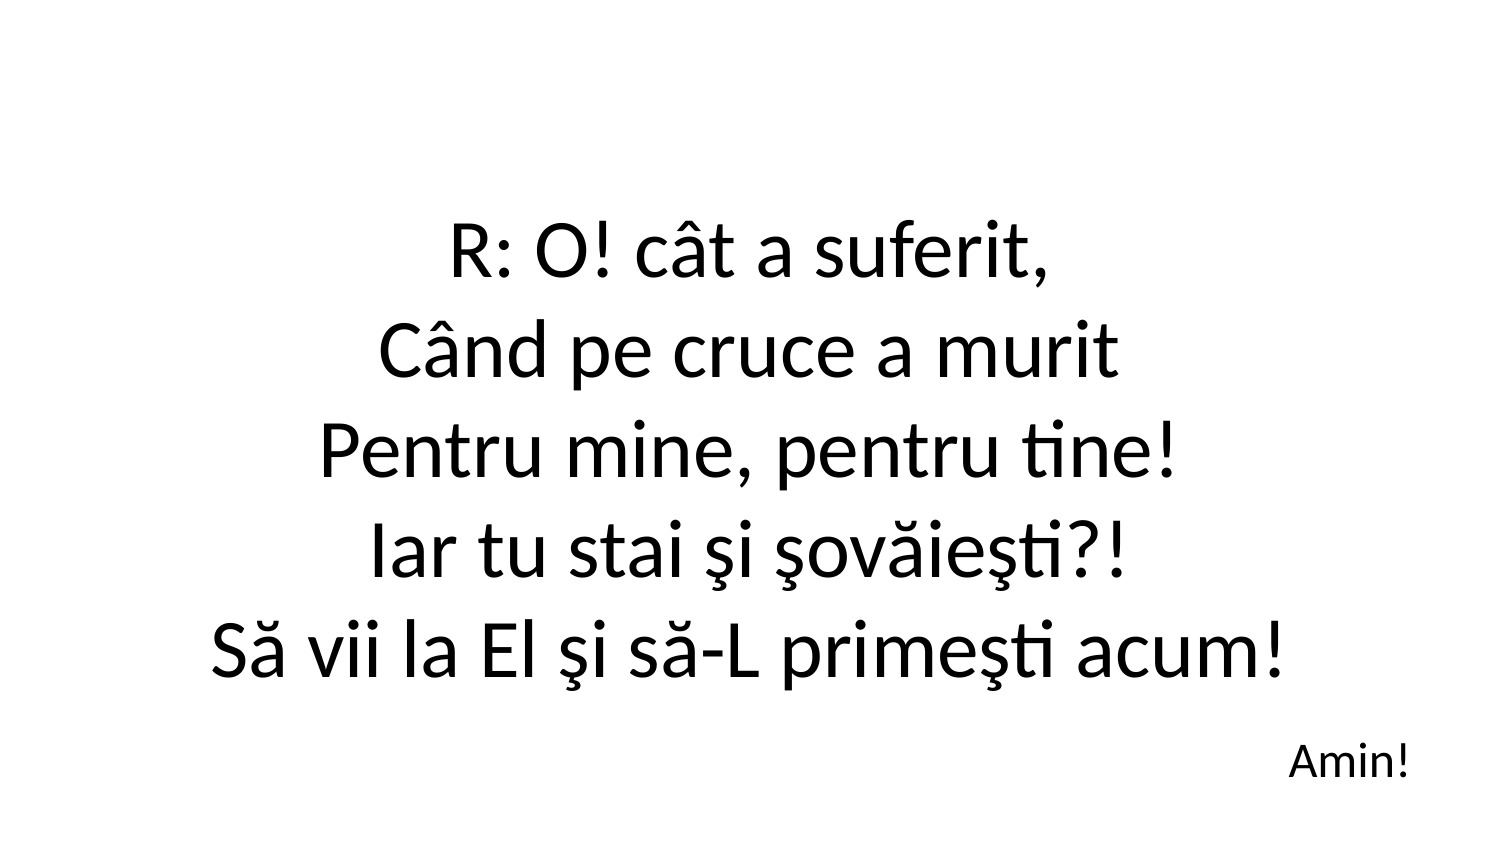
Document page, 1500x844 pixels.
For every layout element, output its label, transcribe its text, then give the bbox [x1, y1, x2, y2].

text_box R: O! cât a suferit, Când pe cruce a murit Pentru mine, pentru tine! Iar tu stai şi şovăieşti?! Să vii la El şi să-L primeşti acum! [195, 142, 1305, 702]
text_box Amin! [1273, 674, 1427, 795]
